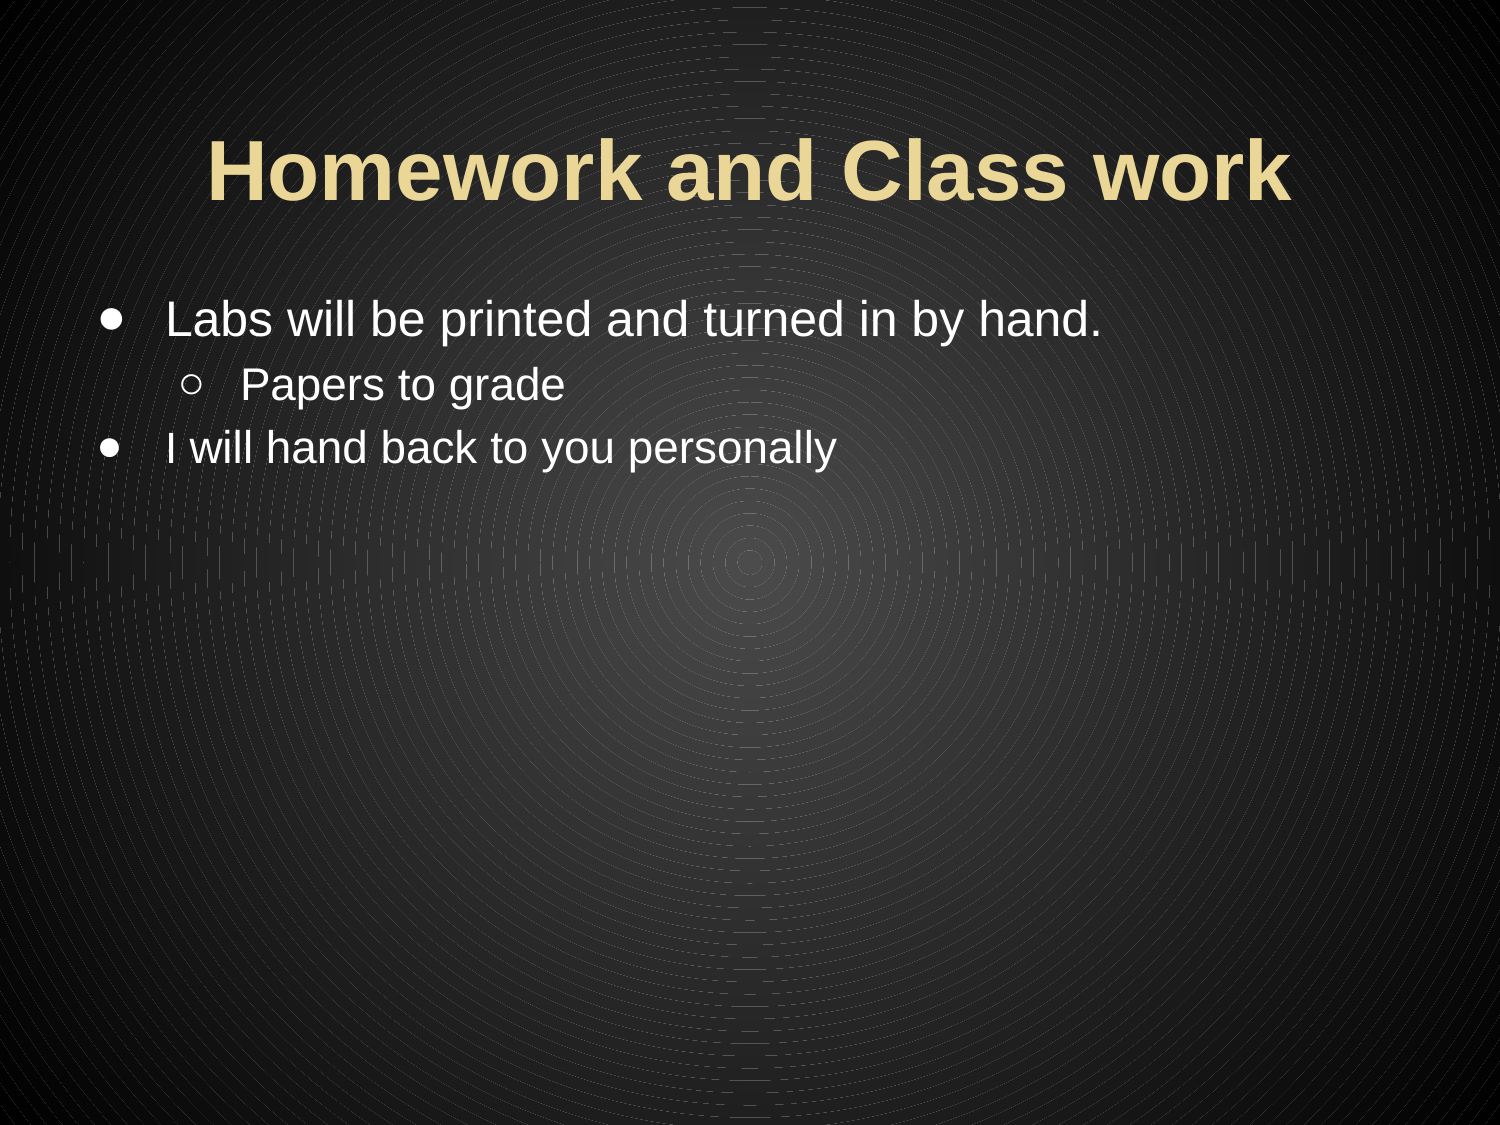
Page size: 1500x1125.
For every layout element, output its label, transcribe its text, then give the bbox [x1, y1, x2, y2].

list Labs will be printed and turned in by hand. Papers to grade I will hand back to you personally [75, 262, 1425, 1078]
title Homework and Class work [75, 45, 1425, 233]
